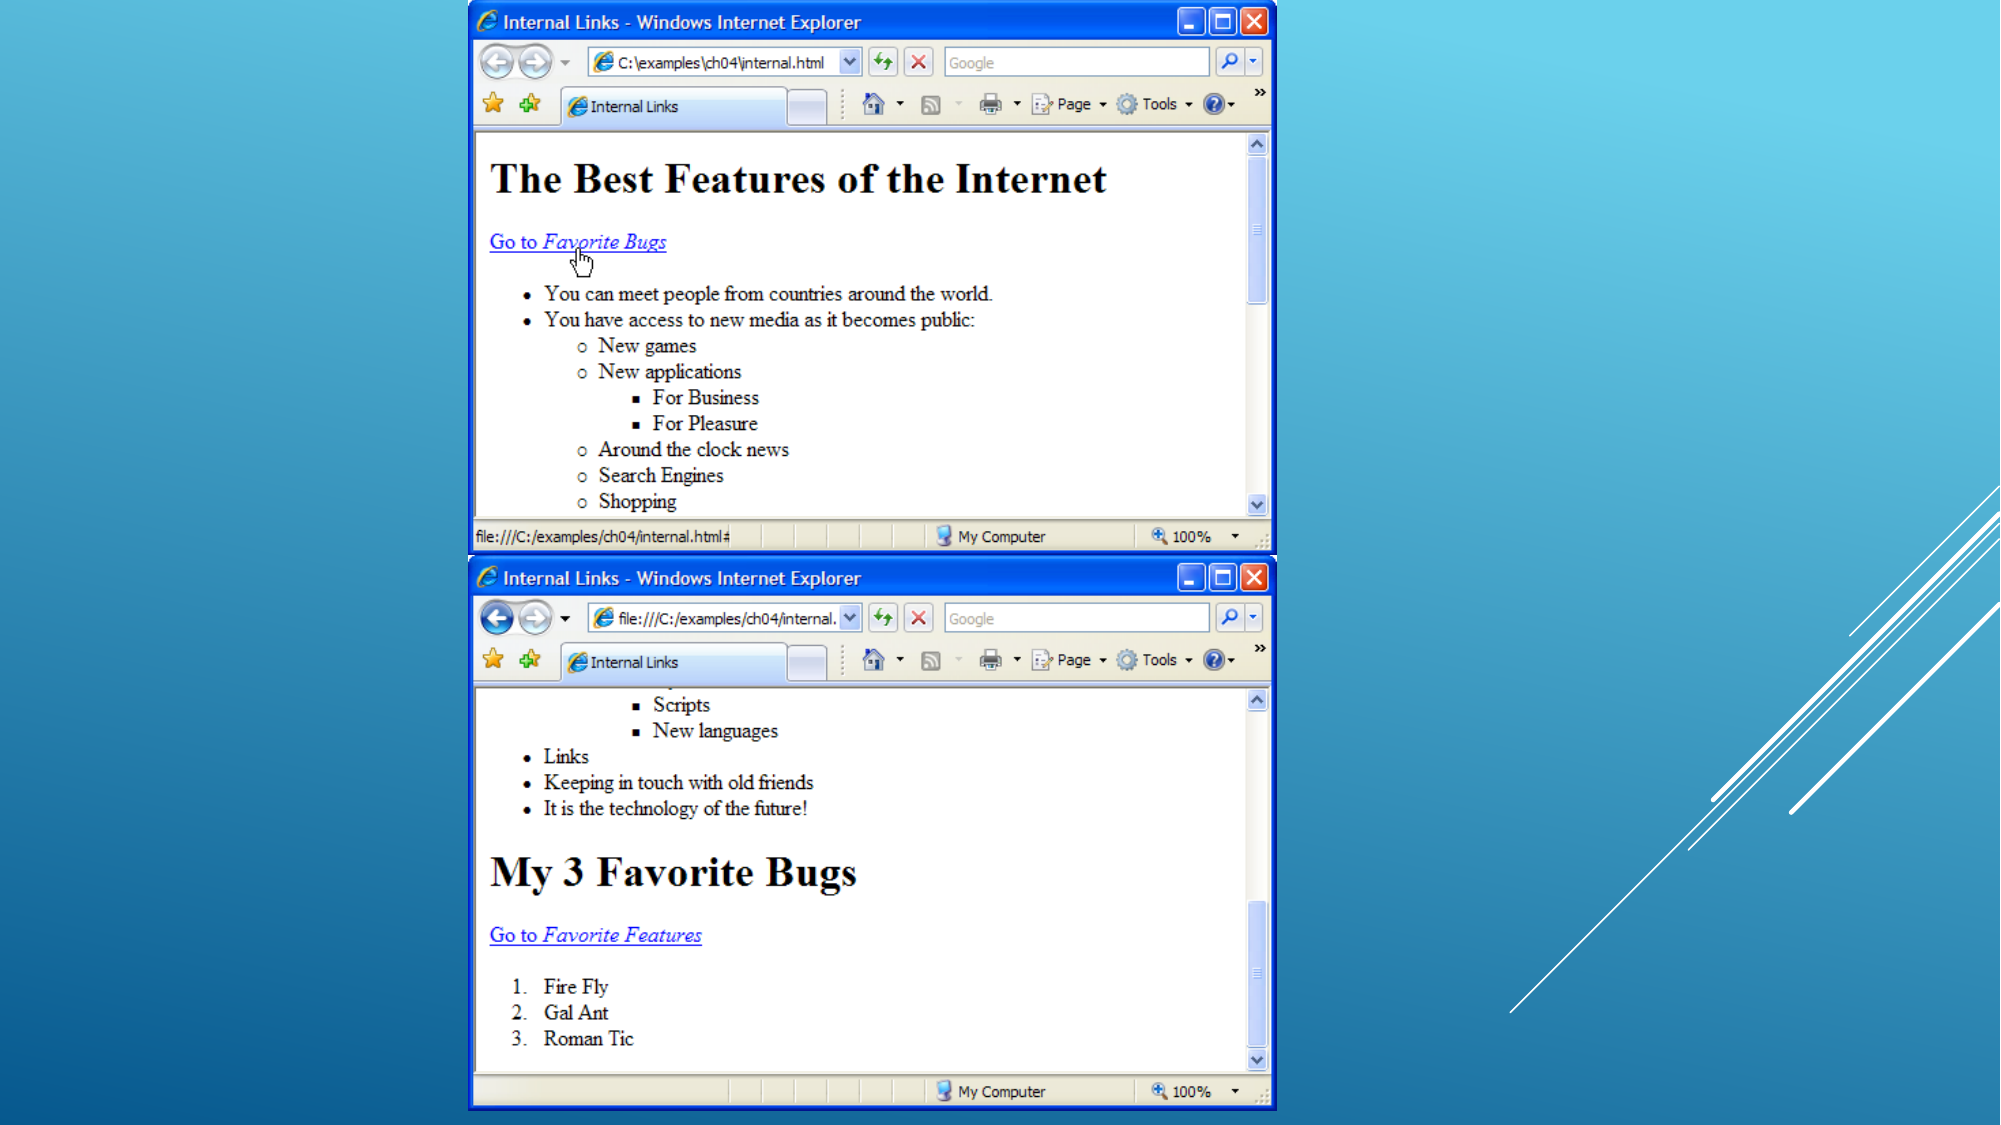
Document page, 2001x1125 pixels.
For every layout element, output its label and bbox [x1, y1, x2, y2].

picture [468, 0, 1277, 1111]
